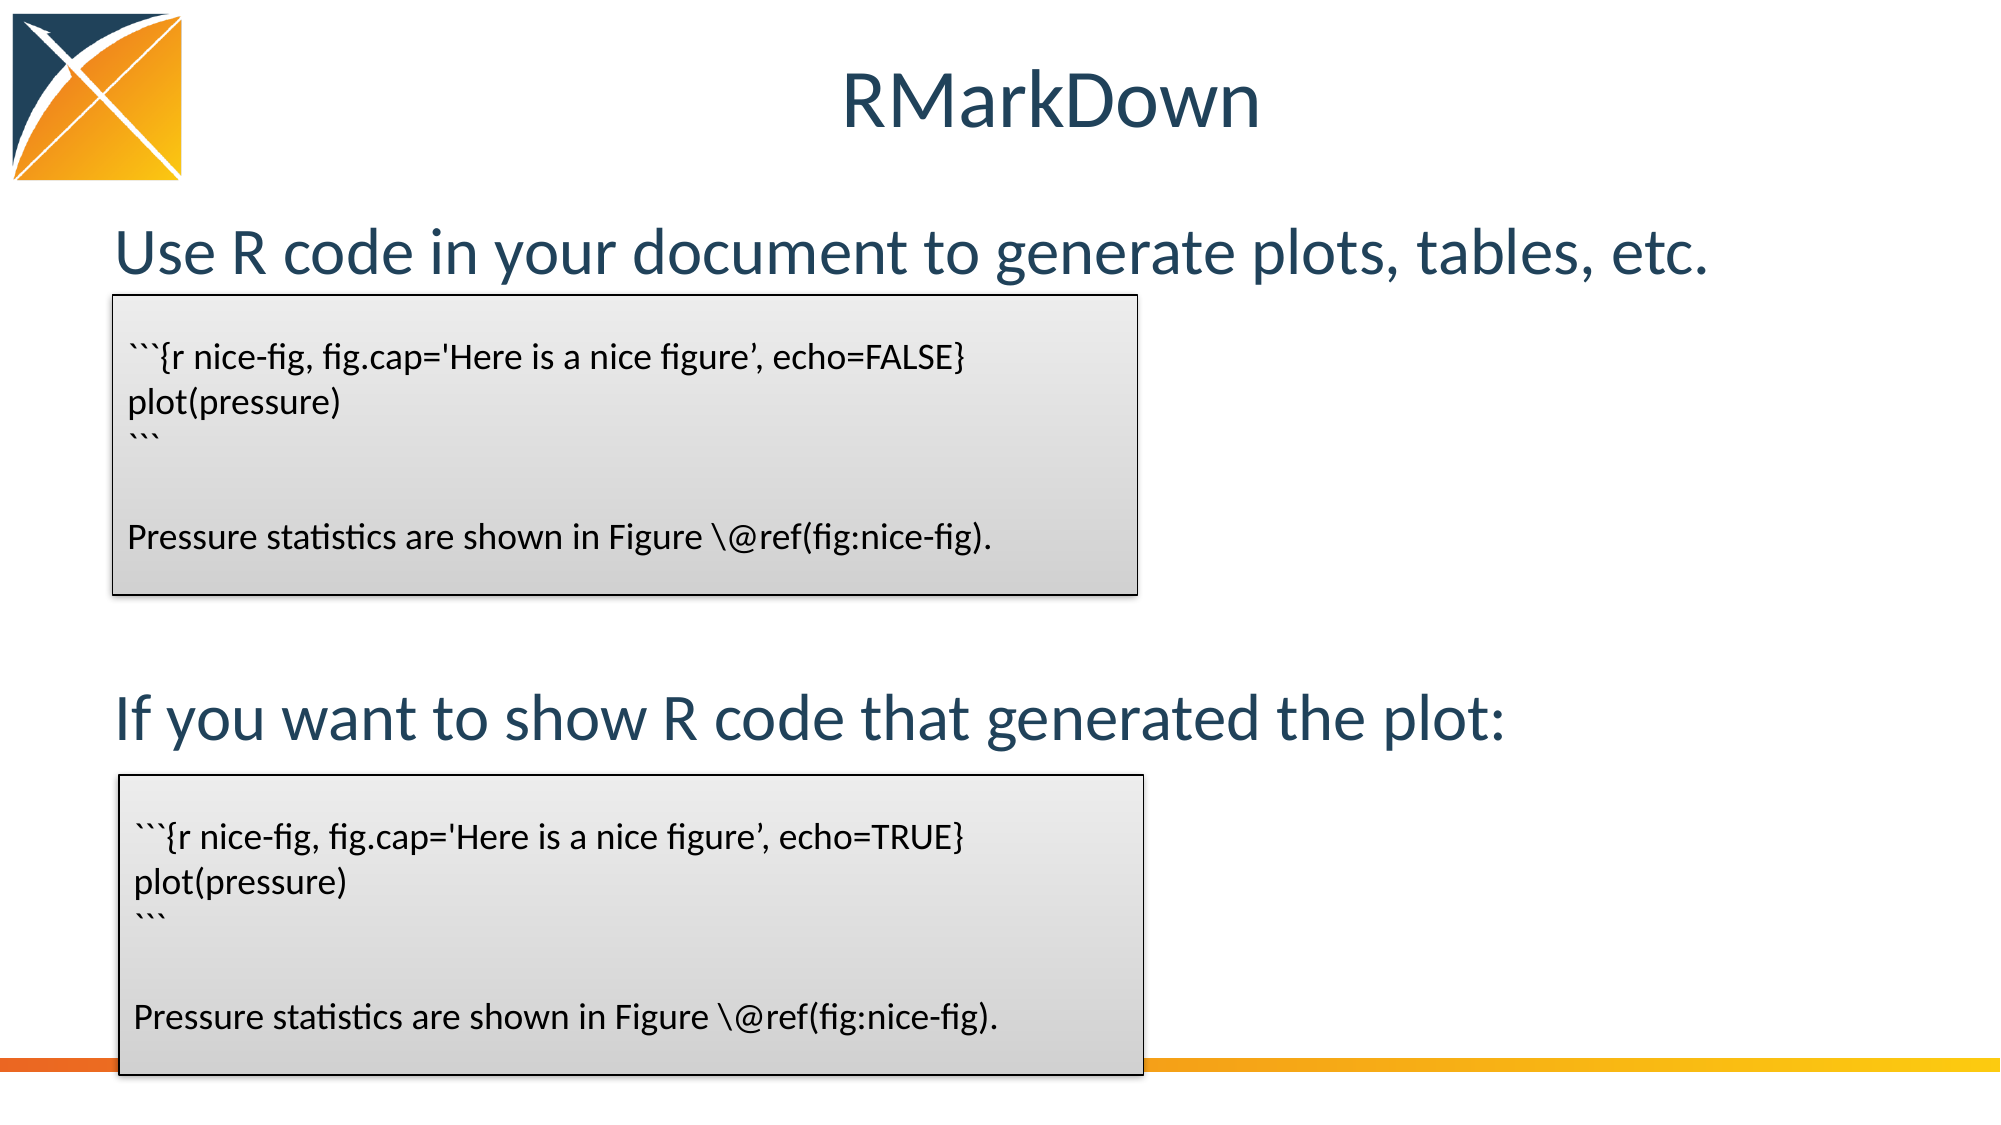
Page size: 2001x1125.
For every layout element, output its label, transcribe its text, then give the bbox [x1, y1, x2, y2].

picture [0, 0, 206, 200]
list Use R code in your document to generate plots, tables, etc. If you want to show R code that generated the plot: [99, 200, 1900, 1005]
title RMarkDown [205, 24, 1900, 163]
text_box ```{r nice-fig, fig.cap='Here is a nice figure’, echo=TRUE} plot(pressure) ``` Pressure statistics are shown in Figure \@ref(fig:nice-fig). [118, 774, 1144, 1076]
text_box ```{r nice-fig, fig.cap='Here is a nice figure’, echo=FALSE} plot(pressure) ``` Pressure statistics are shown in Figure \@ref(fig:nice-fig). [112, 294, 1138, 596]
